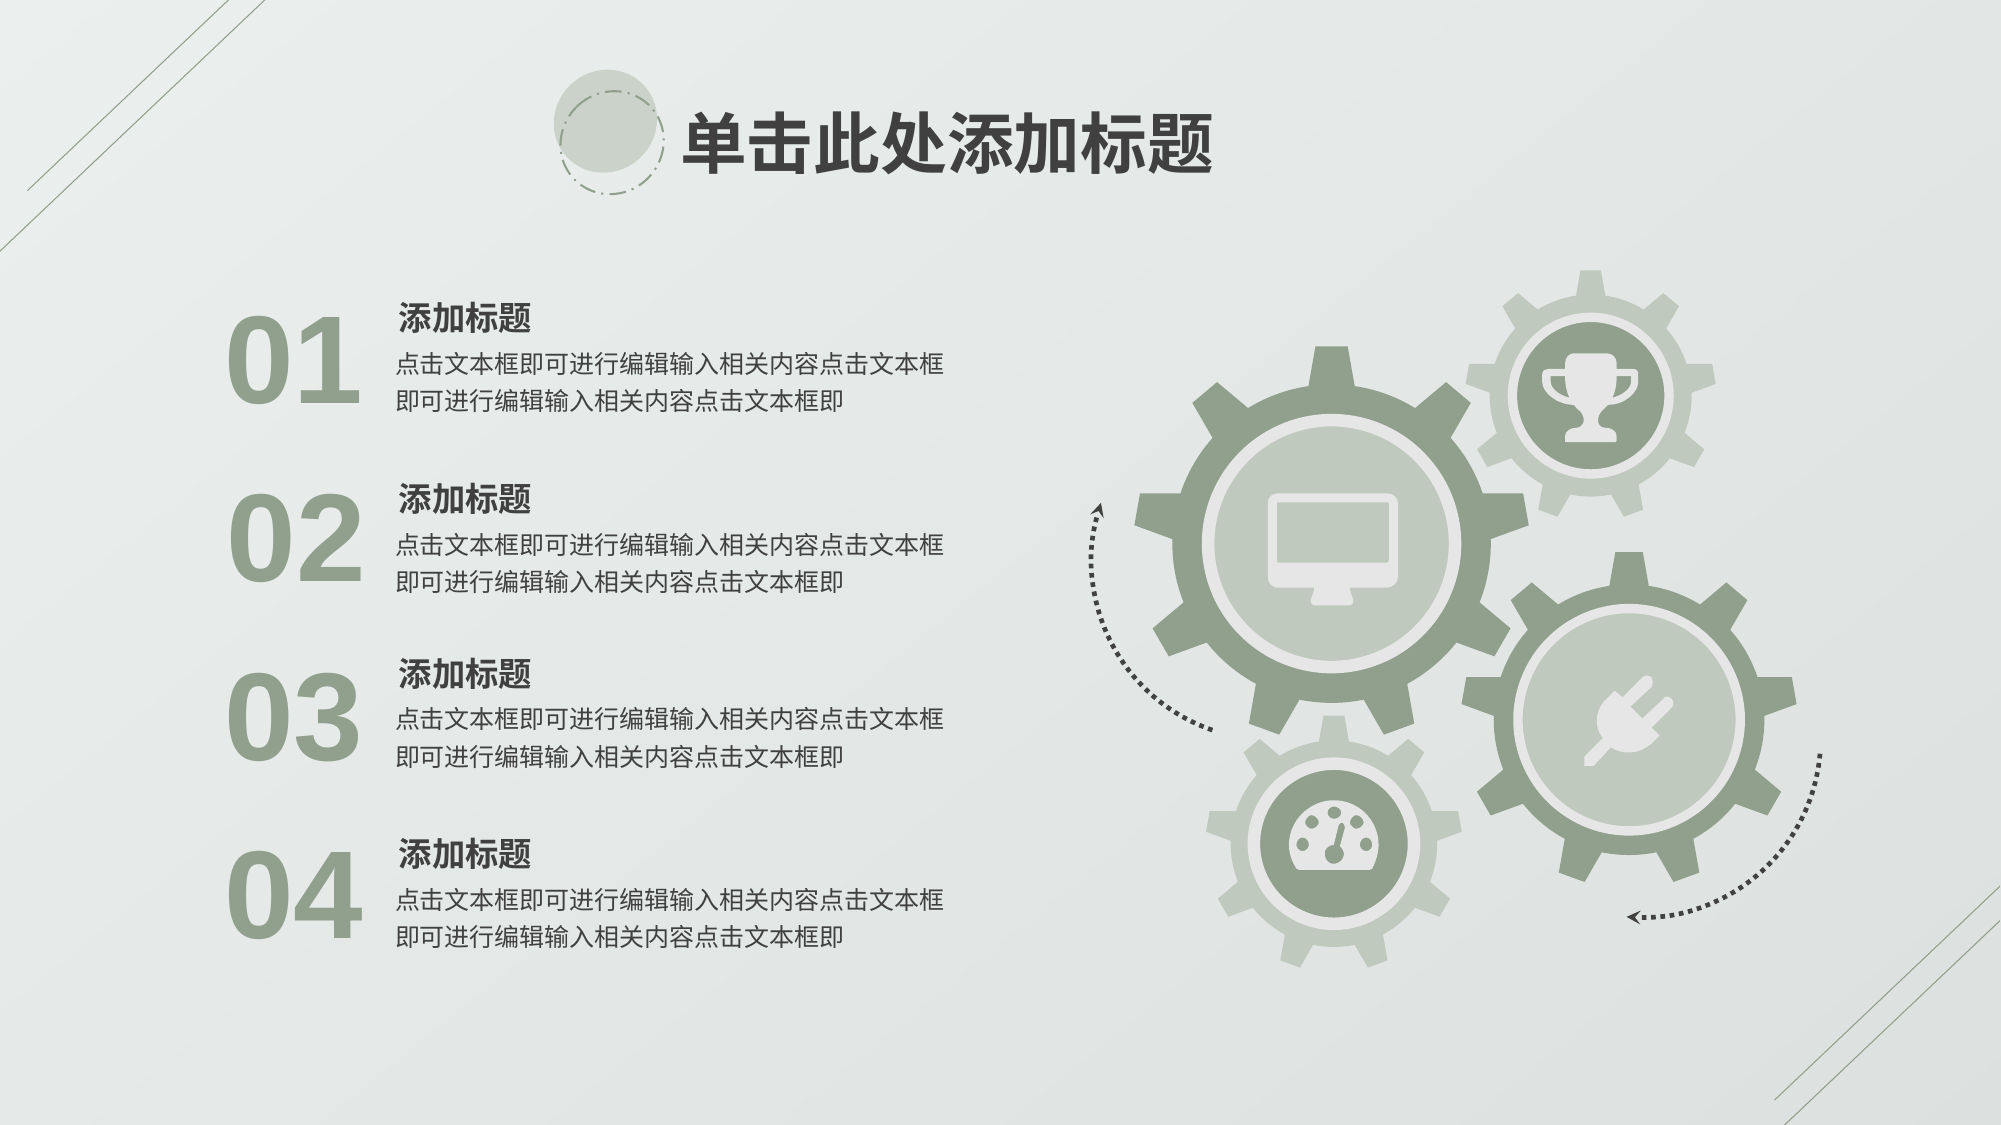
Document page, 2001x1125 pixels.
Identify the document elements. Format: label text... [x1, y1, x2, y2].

text_box 添加标题 [384, 470, 774, 526]
text_box [1267, 493, 1399, 606]
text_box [0, 0, 270, 259]
text_box 添加标题 [384, 826, 774, 881]
text_box 01 [224, 278, 364, 429]
text_box [1252, 762, 1416, 925]
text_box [548, 74, 670, 190]
text_box 02 [226, 456, 366, 607]
text_box 点击文本框即可进行编辑输入相关内容点击文本框即可进行编辑输入相关内容点击文本框即 [380, 869, 973, 960]
text_box 添加标题 [384, 645, 774, 701]
text_box [1542, 353, 1639, 443]
text_box [1288, 800, 1379, 870]
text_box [1738, 904, 2000, 1125]
text_box 点击文本框即可进行编辑输入相关内容点击文本框即可进行编辑输入相关内容点击文本框即 [380, 514, 973, 604]
text_box 添加标题 [384, 289, 774, 345]
text_box [1626, 739, 1821, 924]
text_box [1460, 551, 1798, 884]
text_box [1090, 502, 1267, 731]
text_box 点击文本框即可进行编辑输入相关内容点击文本框即可进行编辑输入相关内容点击文本框即 [380, 333, 973, 423]
text_box [1204, 714, 1463, 969]
text_box 03 [224, 635, 364, 786]
text_box 点击文本框即可进行编辑输入相关内容点击文本框即可进行编辑输入相关内容点击文本框即 [380, 688, 973, 779]
text_box [1516, 607, 1742, 832]
text_box [1584, 675, 1674, 766]
text_box [1511, 316, 1671, 476]
text_box [1464, 269, 1717, 518]
text_box [1207, 419, 1457, 669]
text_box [27, 0, 306, 191]
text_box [1774, 836, 2000, 1100]
text_box 单击此处添加标题 [670, 94, 1408, 190]
text_box [1135, 345, 1530, 736]
text_box 04 [224, 813, 364, 964]
